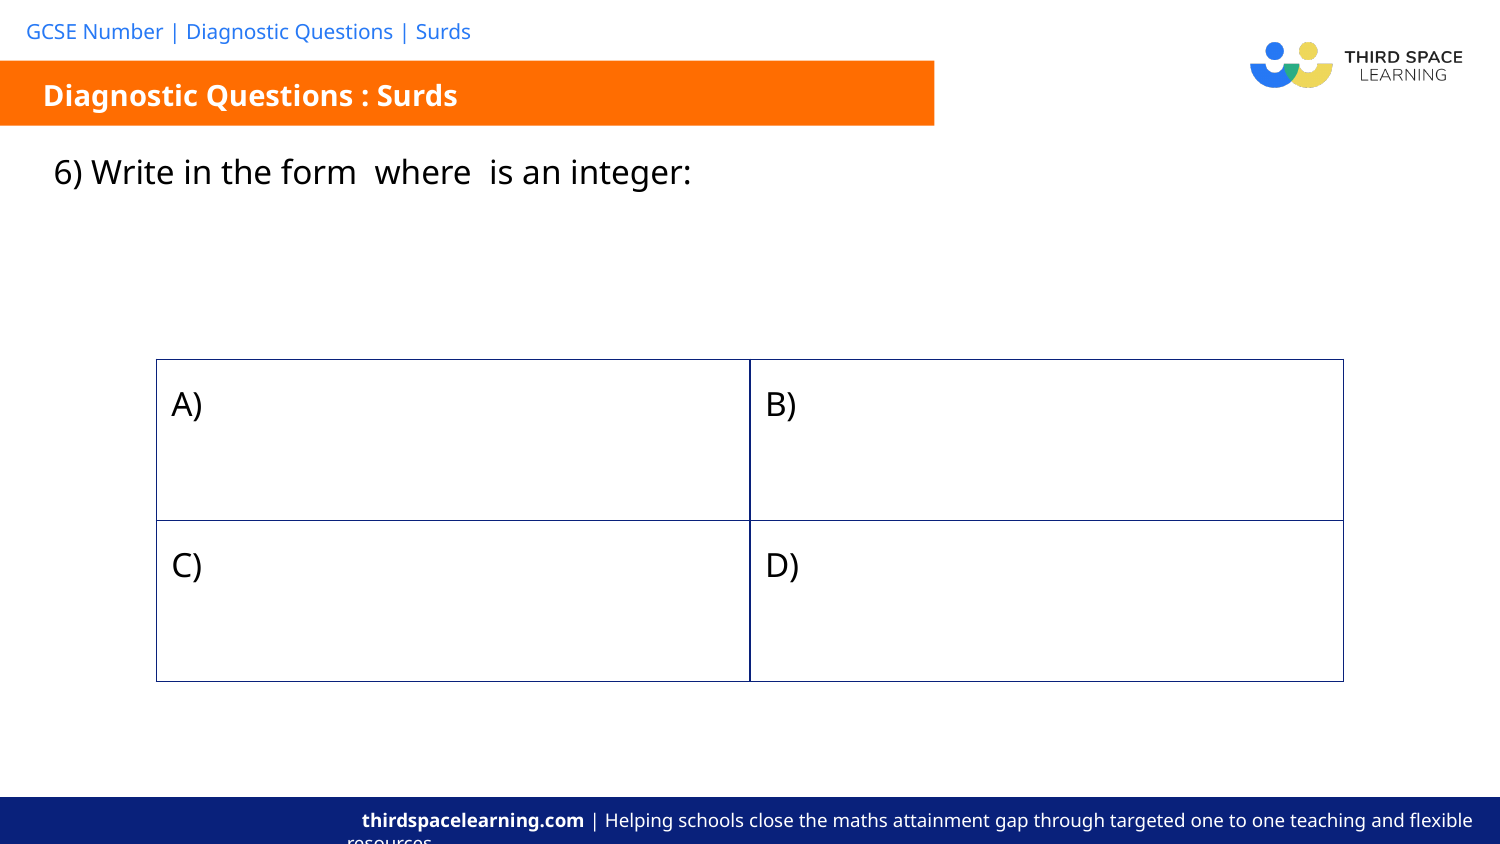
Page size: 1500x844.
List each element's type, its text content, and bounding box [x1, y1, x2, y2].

text_box Diagnostic Questions : Surds [27, 61, 778, 127]
picture [1250, 33, 1465, 99]
